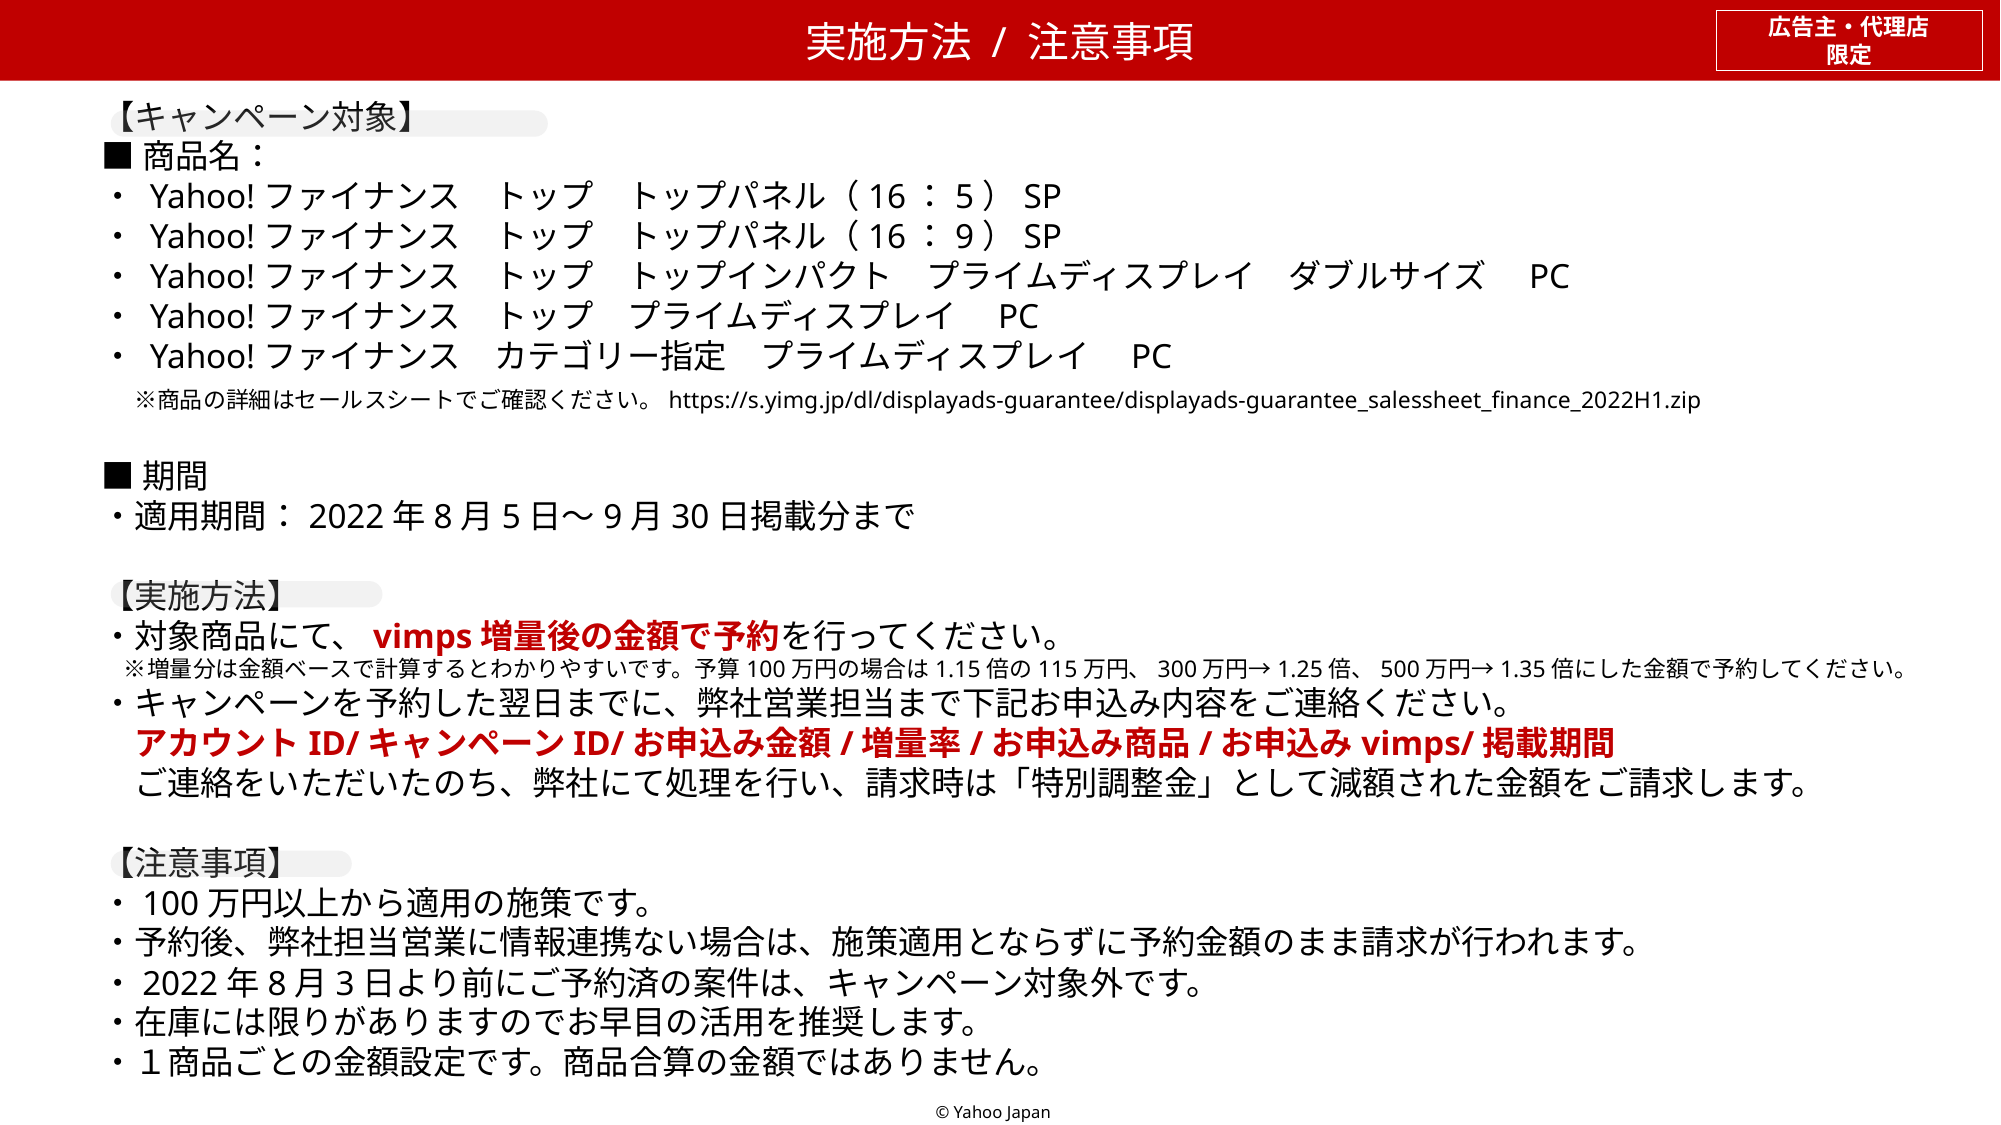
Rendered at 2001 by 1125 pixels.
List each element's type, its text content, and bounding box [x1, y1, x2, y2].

text_box 【キャンペーン対象】 ■商品名： ・ Yahoo!ファイナンス トップ トップパネル（16：5）SP ・ Yahoo!ファイナンス トップ トップパネル（16：9）SP ・ Yahoo!ファイナンス トップ トップインパクト プライムディスプレイ ダブルサイズ PC ・ Yahoo!ファイナンス トップ プライムディスプレイ PC ・ Yahoo!ファイナンス カテゴリー指定 プライムディスプレイ PC ※商品の詳細はセールスシートでご確認ください。https://s.yimg.jp/dl/displayads-guarantee/displayads-guarantee_salessheet_finance_2022H1.zip ■期間 ・適用期間：2022年8月5日～9月30日掲載分まで 【実施方法】 ・対象商品にて、vimps増量後の金額で予約を行ってください。 ※増量分は金額ベースで計算するとわかりやすいです。予算100万円の場合は1.15倍の115万円、300万円→1.25倍、500万円→1.35倍にした金額で予約してください。 ・キャンペーンを予約した翌日までに、弊社営業担当まで下記お申込み内容をご連絡ください。 アカウントID/キャンペーンID/お申込み金額/増量率/お申込み商品/お申込みvimps/掲載期間 ご連絡をいただいたのち、弊社にて処理を行い、請求時は「特別調整金」として減額された金額をご請求します。 【注意事項】 ・100万円以上から適用の施策です。 ・予約後、弊社担当営業に情報連携ない場合は、施策適用とならずに予約金額のまま請求が行われます。 ・2022年8月3日より前にご予約済の案件は、キャンペーン対象外です。 ・在庫には限りがありますのでお早目の活用を推奨します。 ・１商品ごとの金額設定です。商品合算の金額ではありません。 [86, 88, 1929, 1089]
text_box [109, 849, 353, 878]
text_box [109, 109, 549, 138]
text_box 広告主・代理店 限定 [1715, 9, 1983, 72]
text_box © Yahoo Japan [896, 1094, 1090, 1121]
text_box [109, 580, 384, 609]
text_box 実施方法 / 注意事項 [0, 0, 2000, 82]
